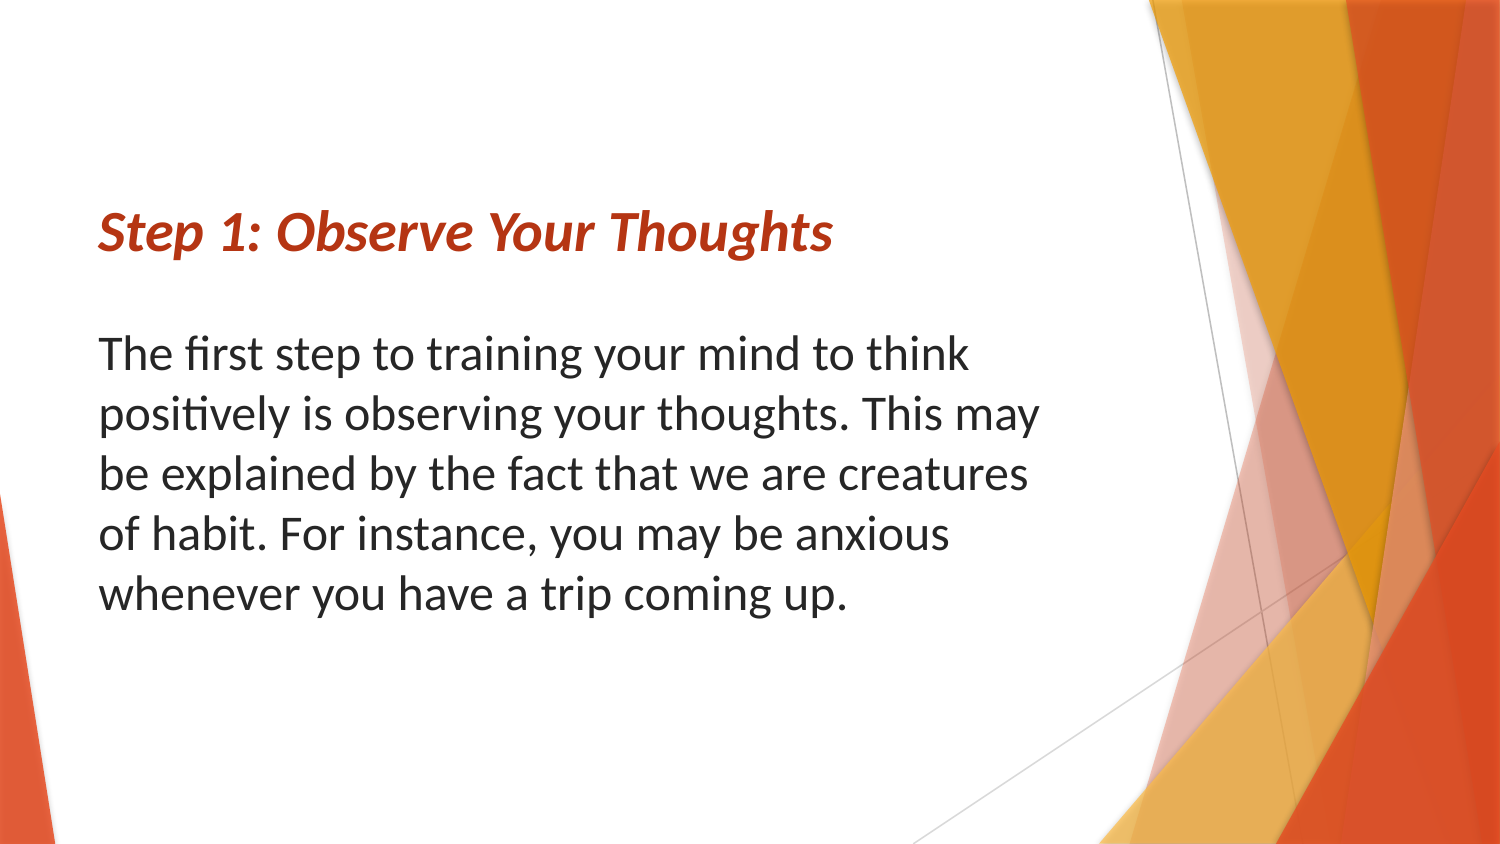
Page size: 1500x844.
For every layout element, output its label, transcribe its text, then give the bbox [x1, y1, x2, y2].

title Step 1: Observe Your Thoughts [83, 185, 1141, 273]
list The first step to training your mind to think positively is observing your thoughts. This may be explained by the fact that we are creatures of habit. For instance, you may be anxious whenever you have a trip coming up. [83, 313, 1069, 673]
